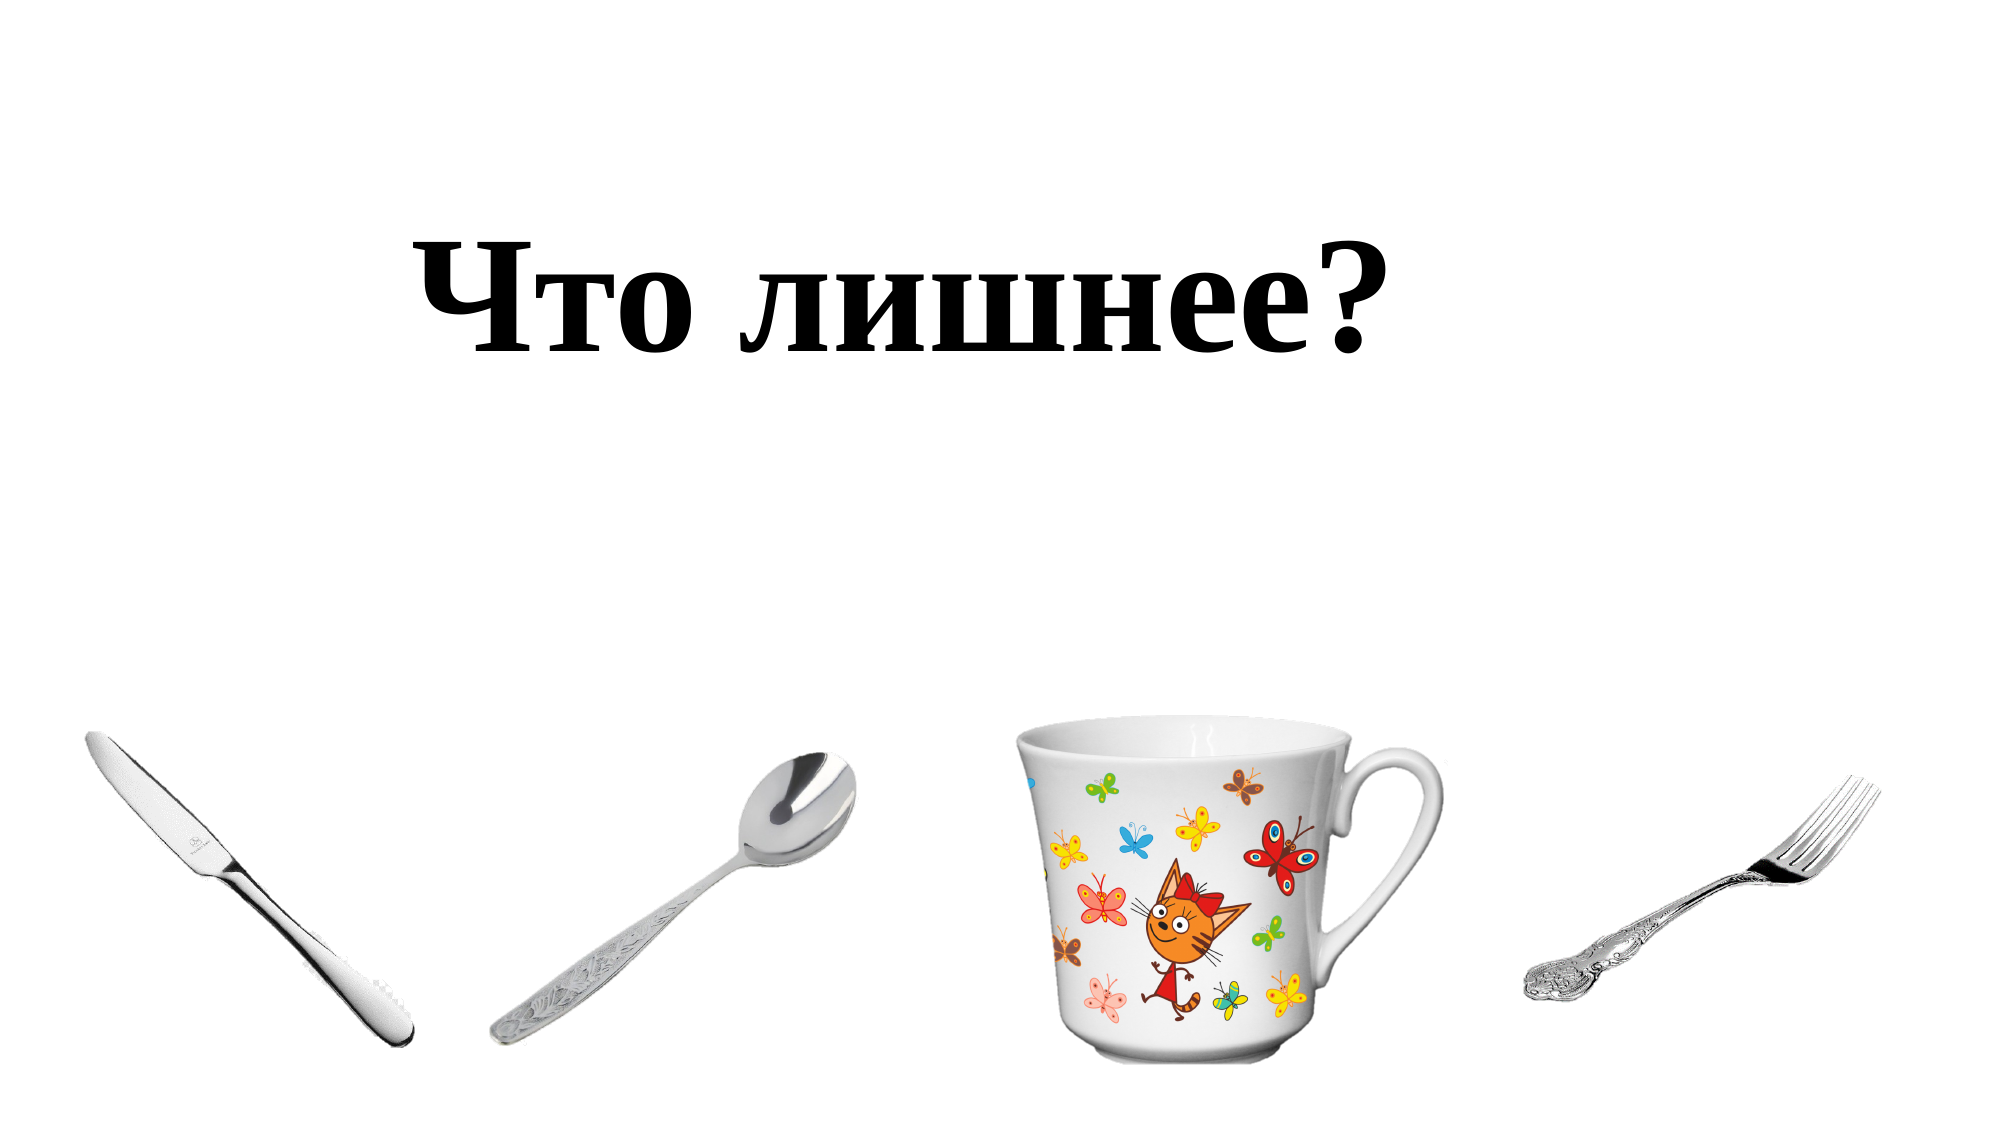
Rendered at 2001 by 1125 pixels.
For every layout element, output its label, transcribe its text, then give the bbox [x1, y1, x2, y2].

text_box Что лишнее? [361, 177, 1448, 393]
picture [1516, 769, 1888, 1006]
picture [483, 748, 865, 1052]
picture [78, 723, 416, 1052]
picture [1010, 705, 1448, 1071]
